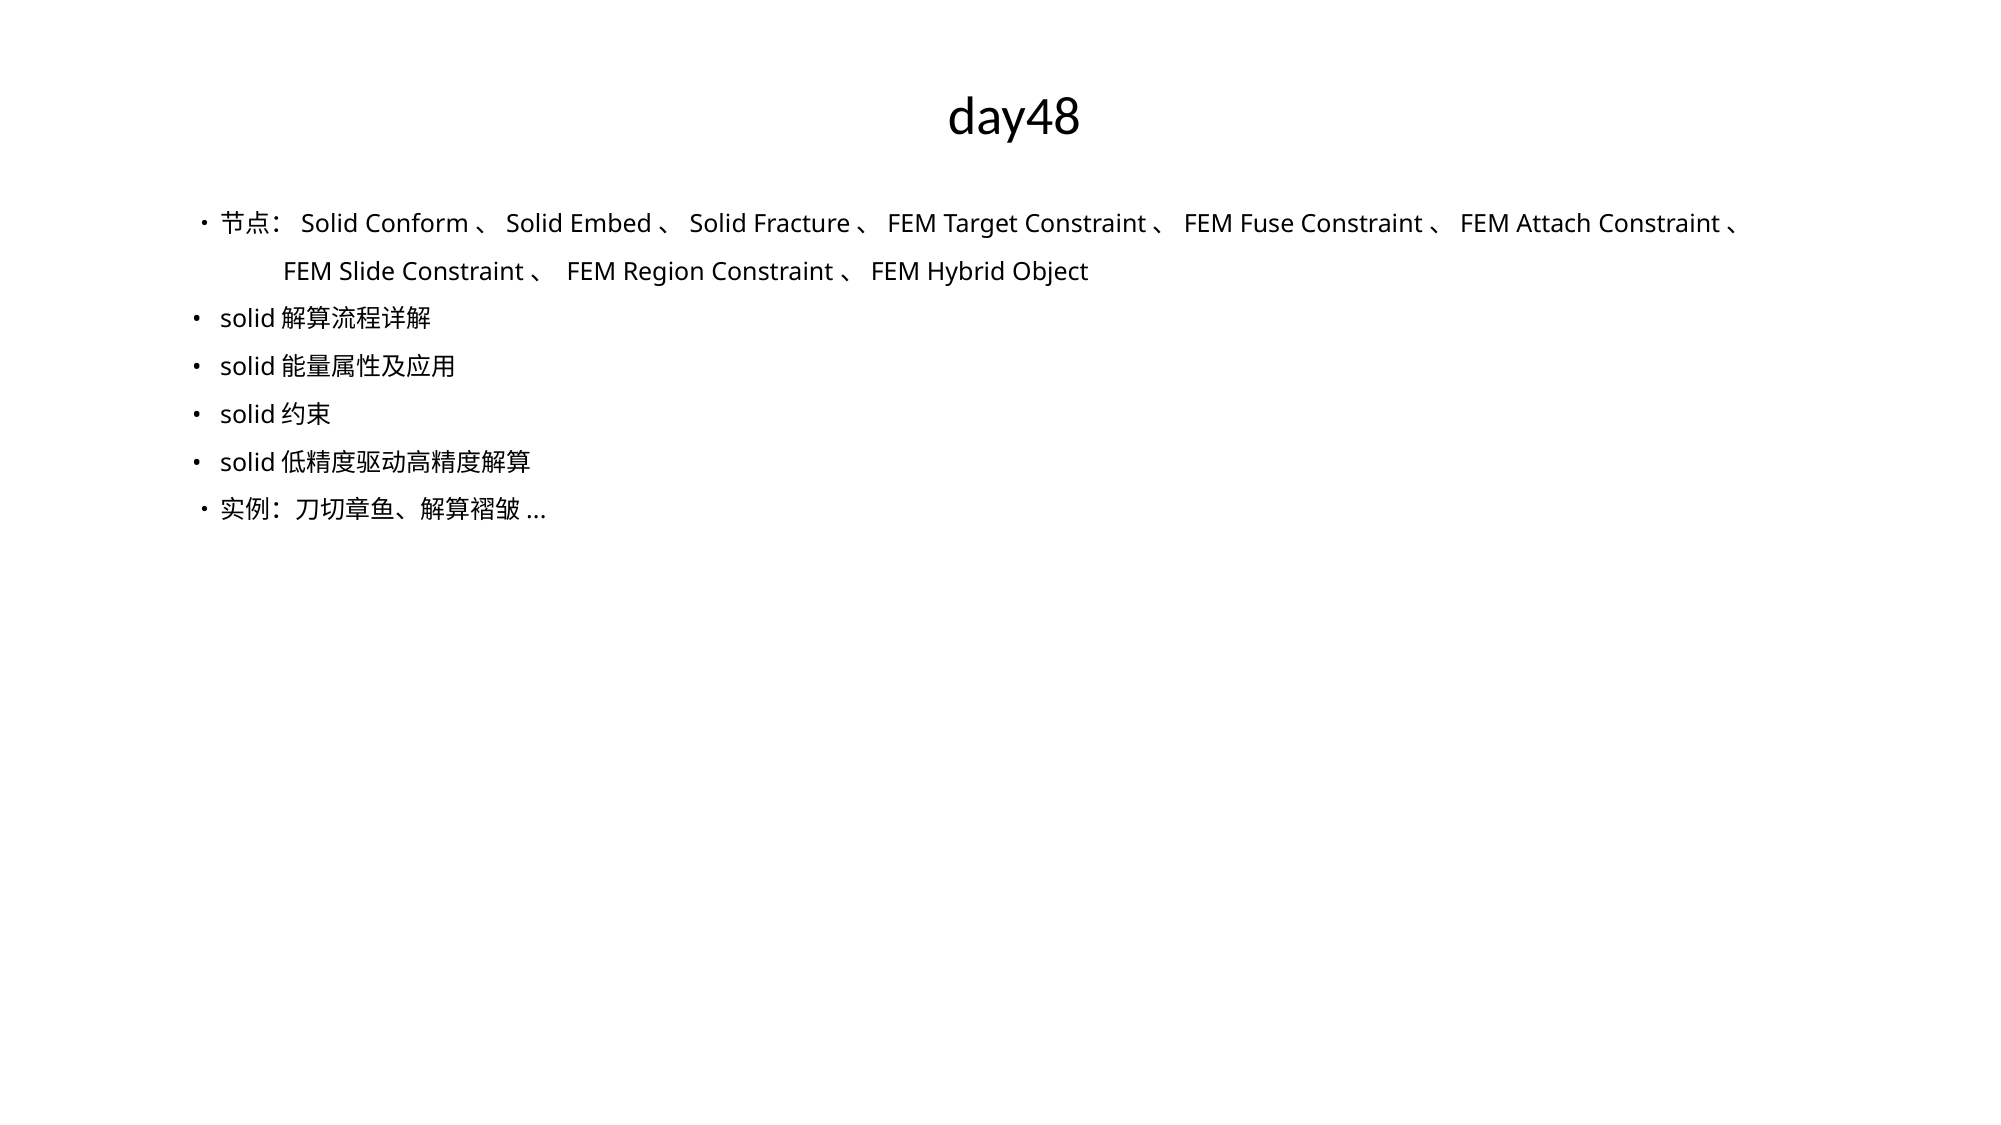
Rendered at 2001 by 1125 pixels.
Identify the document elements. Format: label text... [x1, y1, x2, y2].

title day48 [543, 41, 1486, 154]
subtitle • 节点：Solid Conform、Solid Embed、Solid Fracture、FEM Target Constraint、FEM Fuse Constraint、FEM Attach Constraint、 FEM Slide Constraint、 FEM Region Constraint、FEM Hybrid Object • solid解算流程详解 • solid能量属性及应用 • solid约束 • solid低精度驱动高精度解算 • 实例：刀切章鱼、解算褶皱... [176, 203, 1815, 903]
